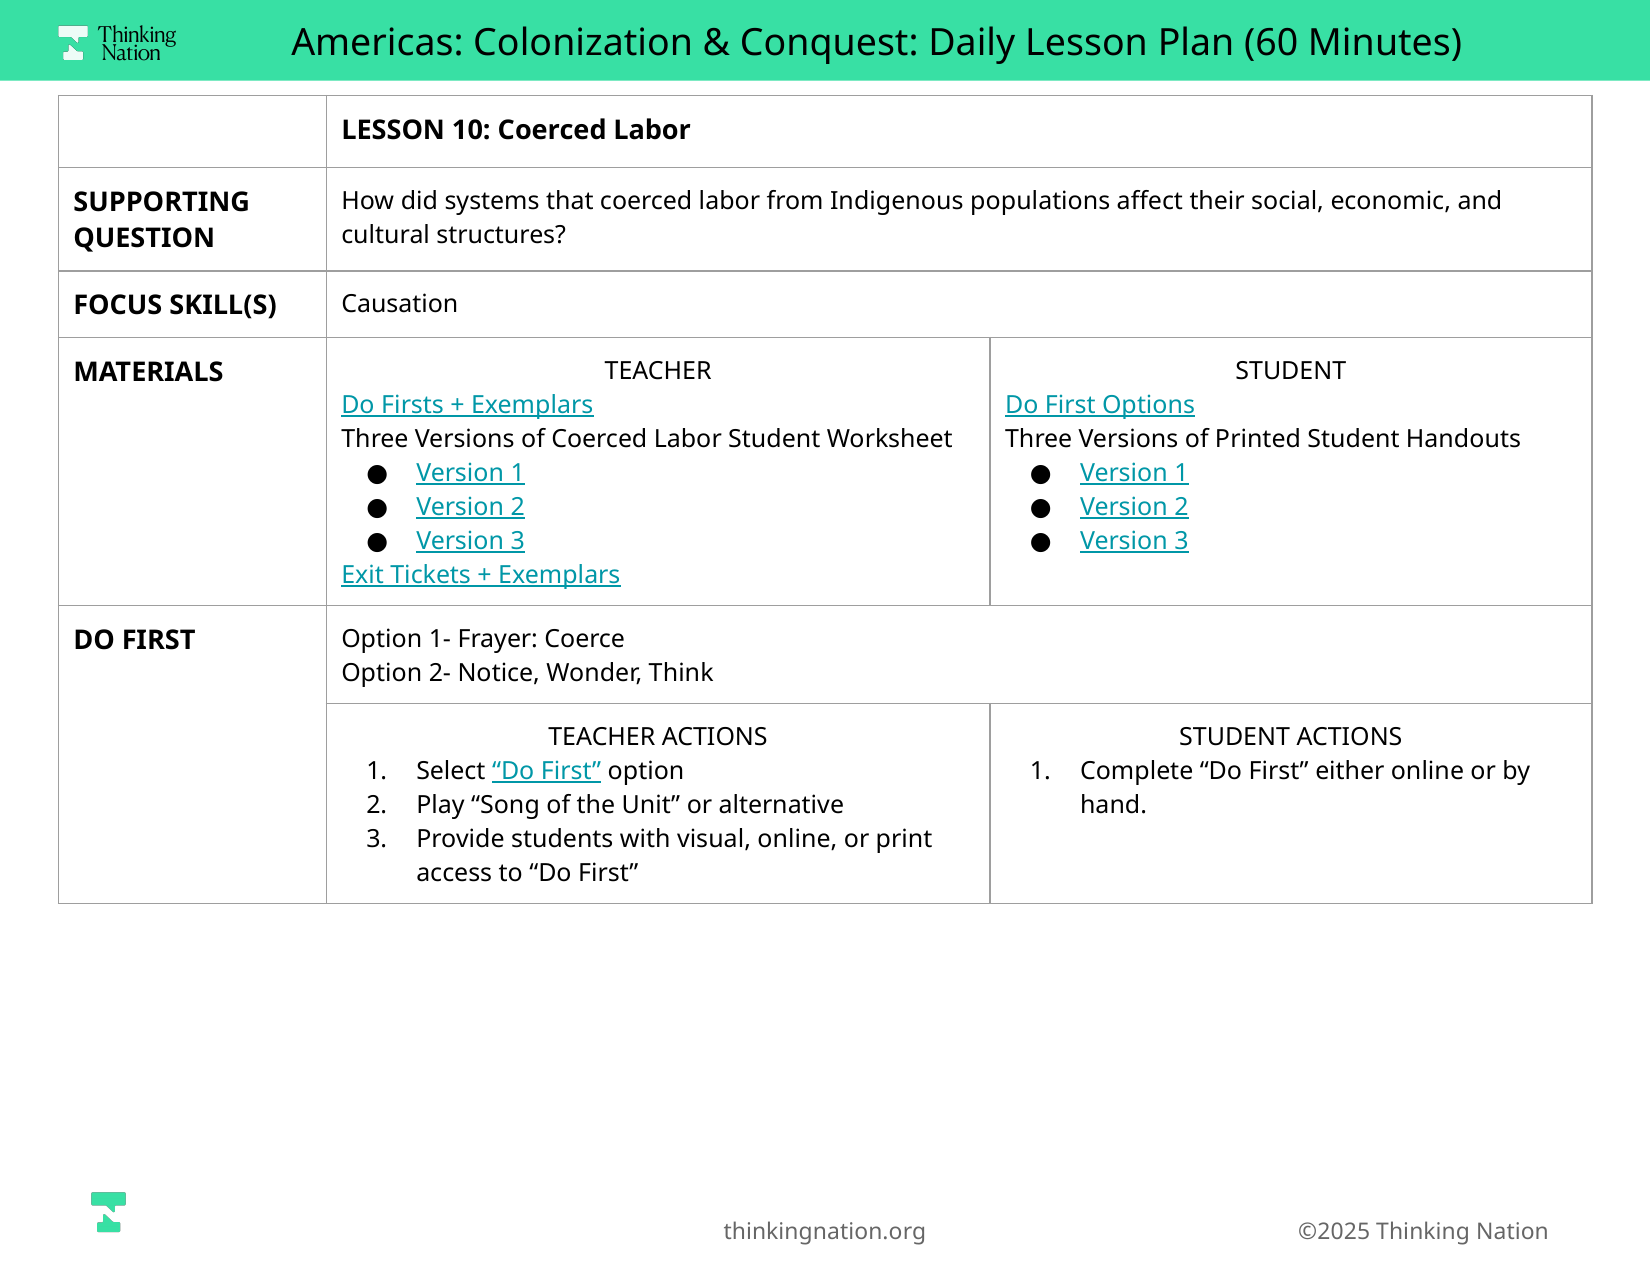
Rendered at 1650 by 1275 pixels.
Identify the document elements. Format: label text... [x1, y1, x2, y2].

table_cell Option 1- Frayer: Coerce Option 2- Notice, Wonder, Think [327, 606, 1591, 703]
table_cell DO FIRST [59, 606, 326, 903]
table_cell Causation [327, 272, 1591, 337]
table_cell FOCUS SKILL(S) [59, 272, 326, 337]
text_box ©2025 Thinking Nation [1174, 1200, 1566, 1240]
picture [80, 1184, 136, 1240]
table_cell SUPPORTING QUESTION [59, 168, 326, 270]
text_box thinkingnation.org [629, 1200, 1021, 1240]
table_header LESSON 10: Coerced Labor [327, 96, 1591, 167]
text_box Americas: Colonization & Conquest: Daily Lesson Plan (60 Minutes) [0, 0, 1650, 81]
table_cell TEACHER Do Firsts + Exemplars Three Versions of Coerced Labor Student Worksheet Version 1 Version 2 Version 3 Exit Tickets + Exemplars [327, 338, 989, 605]
table_cell TEACHER ACTIONS Select “Do First” option Play “Song of the Unit” or alternative Provide students with visual, online, or print access to “Do First” [327, 704, 989, 903]
table_cell MATERIALS [59, 338, 326, 605]
picture [45, 14, 180, 85]
table_header [59, 96, 326, 167]
table_cell How did systems that coerced labor from Indigenous populations affect their social, economic, and cultural structures? [327, 168, 1591, 270]
table_cell STUDENT Do First Options Three Versions of Printed Student Handouts Version 1 Version 2 Version 3 [991, 338, 1591, 605]
table_cell STUDENT ACTIONS Complete “Do First” either online or by hand. [991, 704, 1591, 903]
